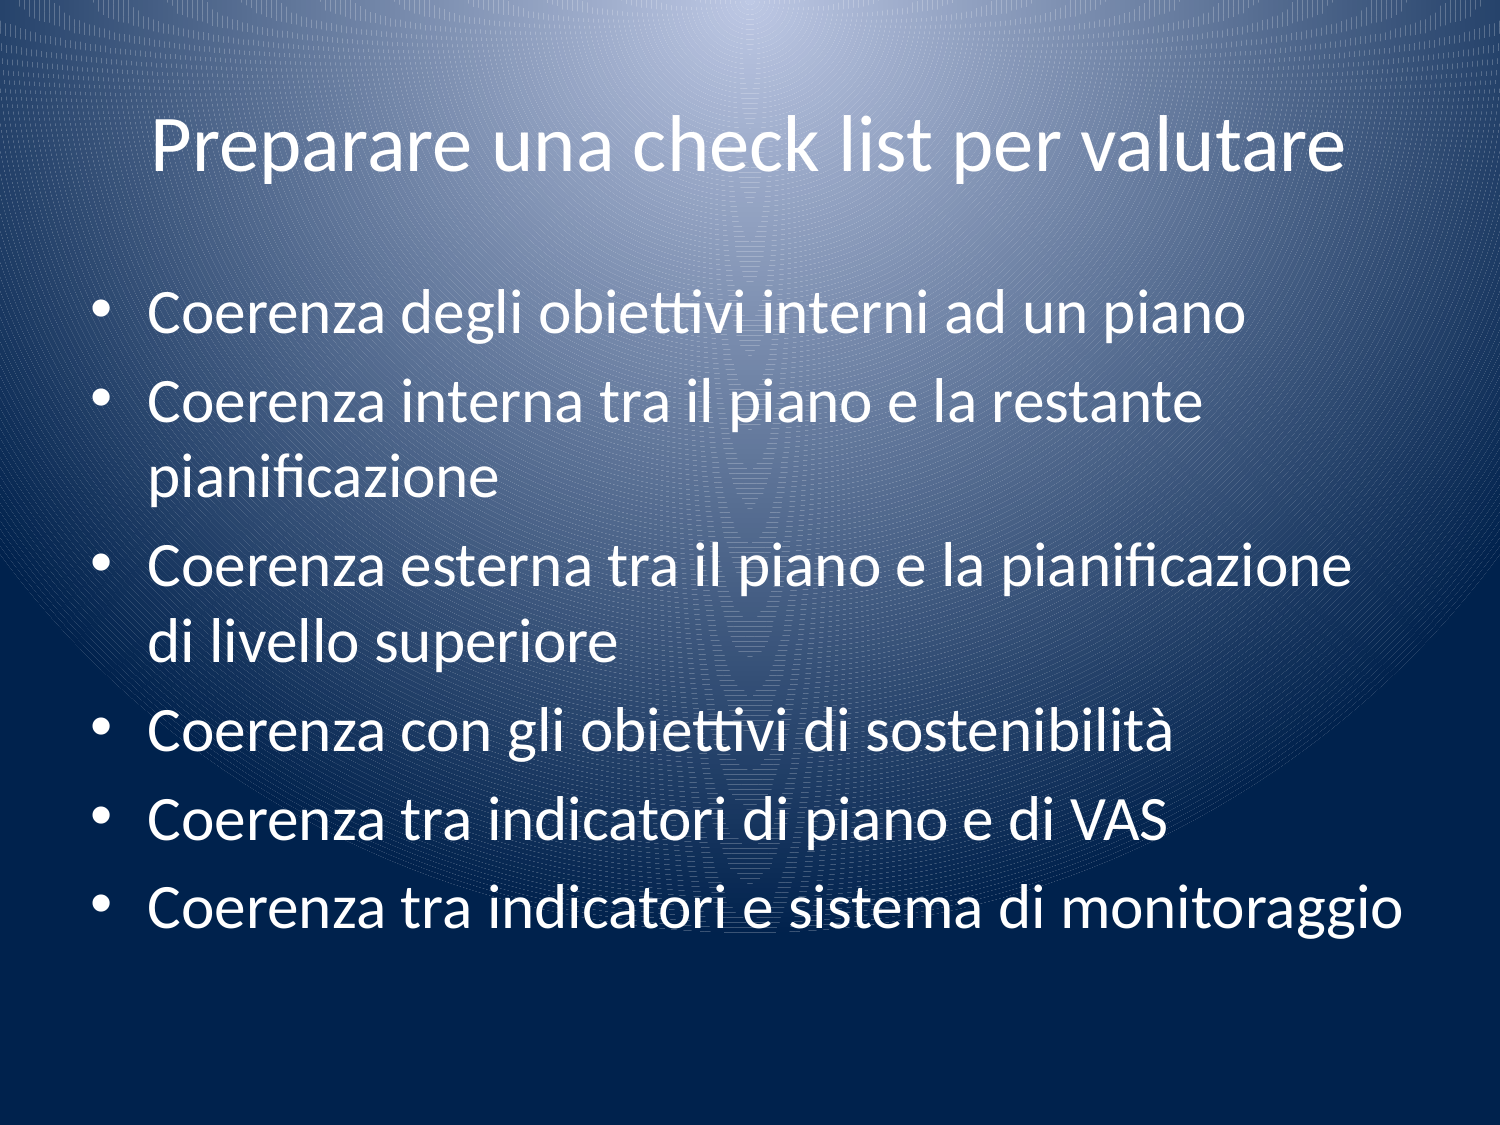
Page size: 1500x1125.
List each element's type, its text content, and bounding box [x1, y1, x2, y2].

title Preparare una check list per valutare [75, 45, 1425, 233]
list Coerenza degli obiettivi interni ad un piano Coerenza interna tra il piano e la restante pianificazione Coerenza esterna tra il piano e la pianificazione di livello superiore Coerenza con gli obiettivi di sostenibilità Coerenza tra indicatori di piano e di VAS Coerenza tra indicatori e sistema di monitoraggio [75, 262, 1425, 1005]
